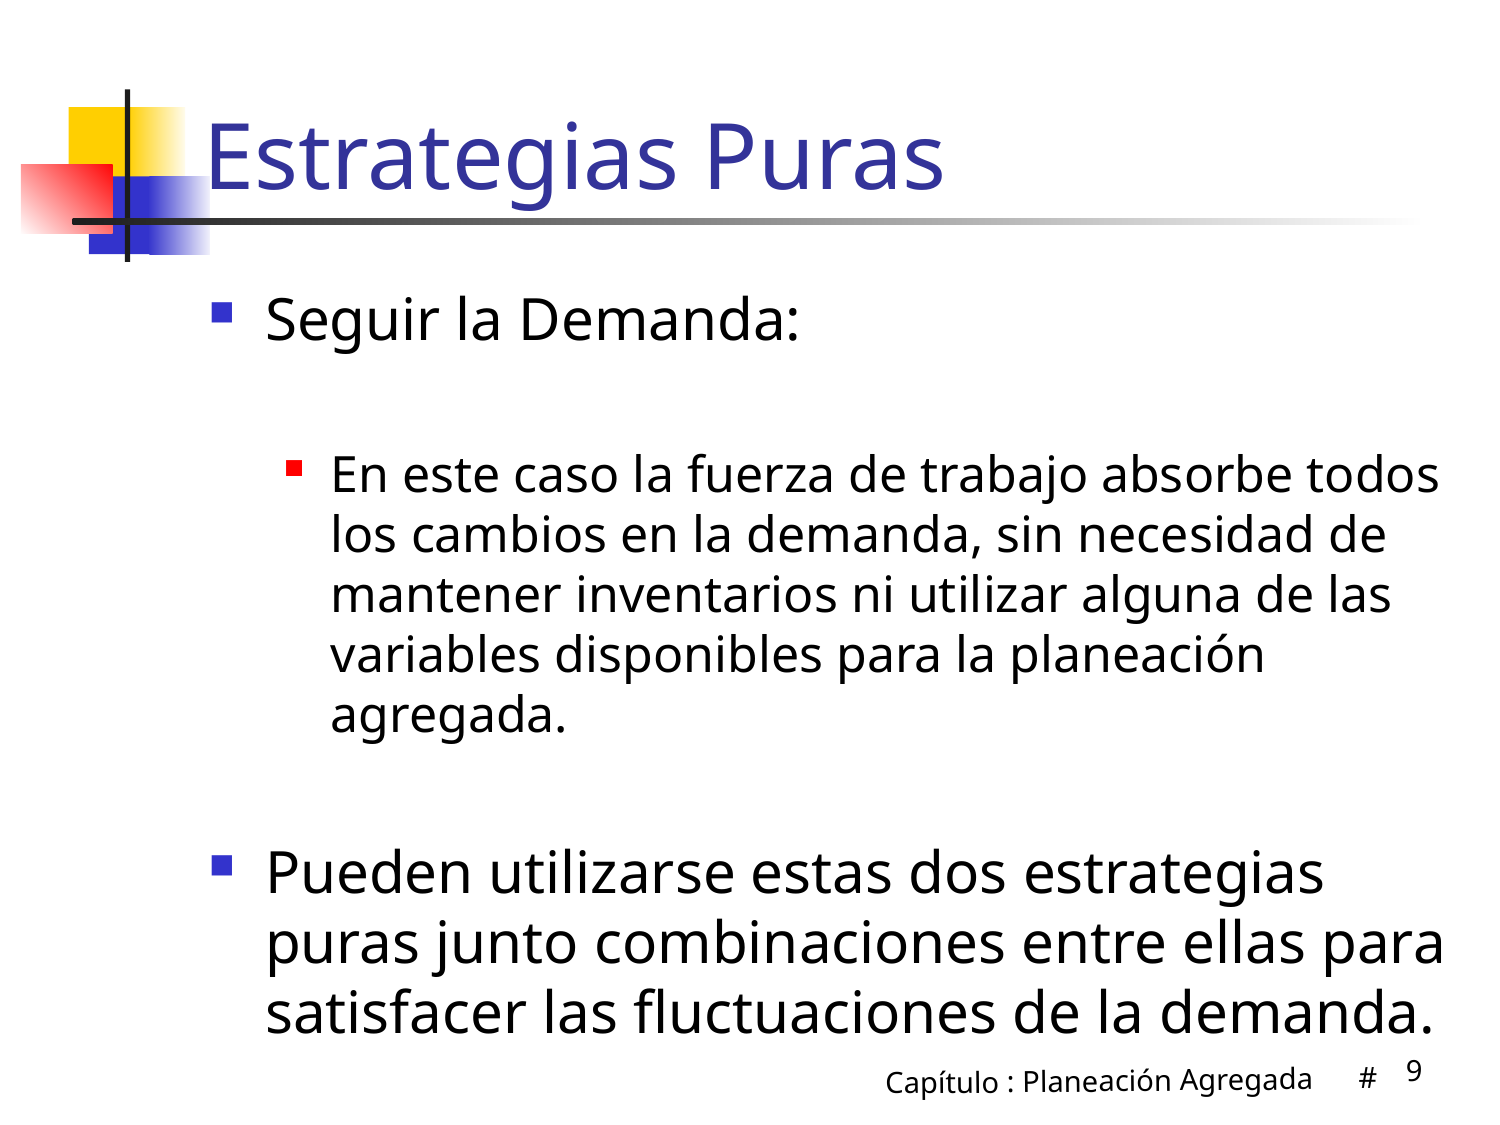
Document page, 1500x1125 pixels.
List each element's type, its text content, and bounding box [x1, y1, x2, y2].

footer Capítulo : Planeación Agregada # [836, 1028, 1427, 1109]
title Estrategias Puras [188, 27, 1468, 216]
list Seguir la Demanda: En este caso la fuerza de trabajo absorbe todos los cambios en la demanda, sin necesidad de mantener inventarios ni utilizar alguna de las variables disponibles para la planeación agregada. Pueden utilizarse estas dos estrategias puras junto combinaciones entre ellas para satisfacer las fluctuaciones de la demanda. [193, 274, 1470, 1007]
slide_number 9 [1124, 1024, 1438, 1101]
